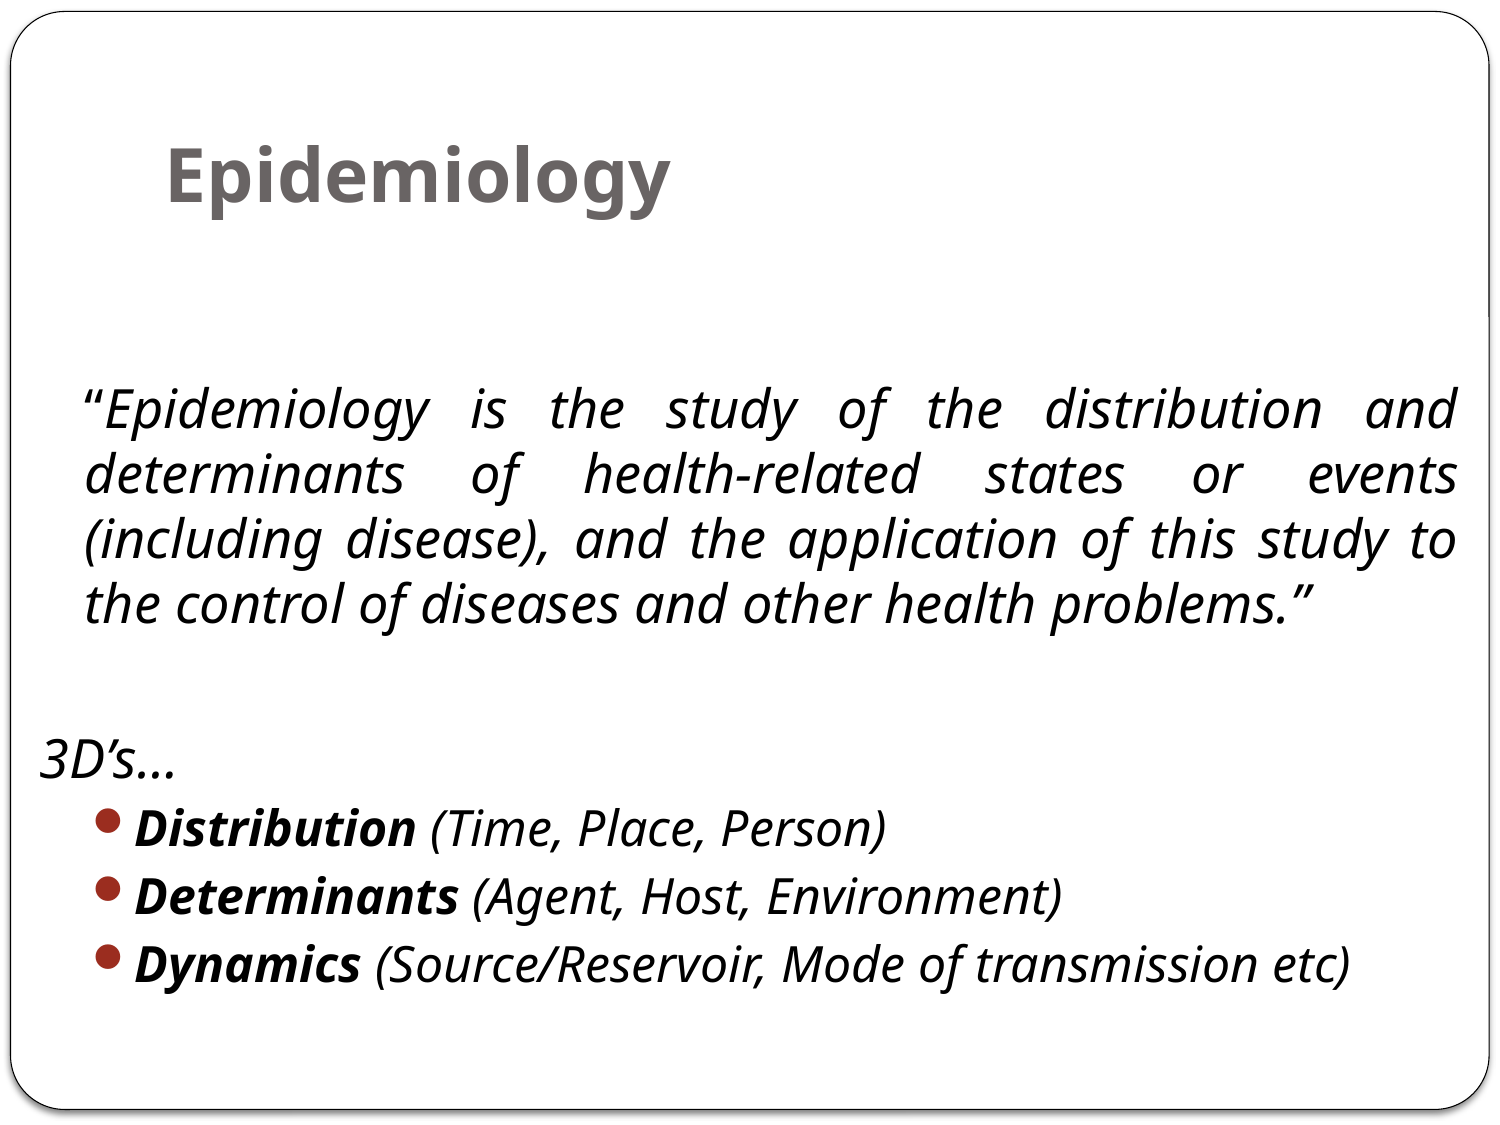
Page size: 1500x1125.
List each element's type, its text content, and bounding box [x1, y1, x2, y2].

list “Epidemiology is the study of the distribution and determinants of health-related states or events (including disease), and the application of this study to the control of diseases and other health problems.” 3D’s… Distribution (Time, Place, Person) Determinants (Agent, Host, Environment) Dynamics (Source/Reservoir, Mode of transmission etc) [24, 212, 1475, 1025]
title Epidemiology [150, 45, 1425, 212]
